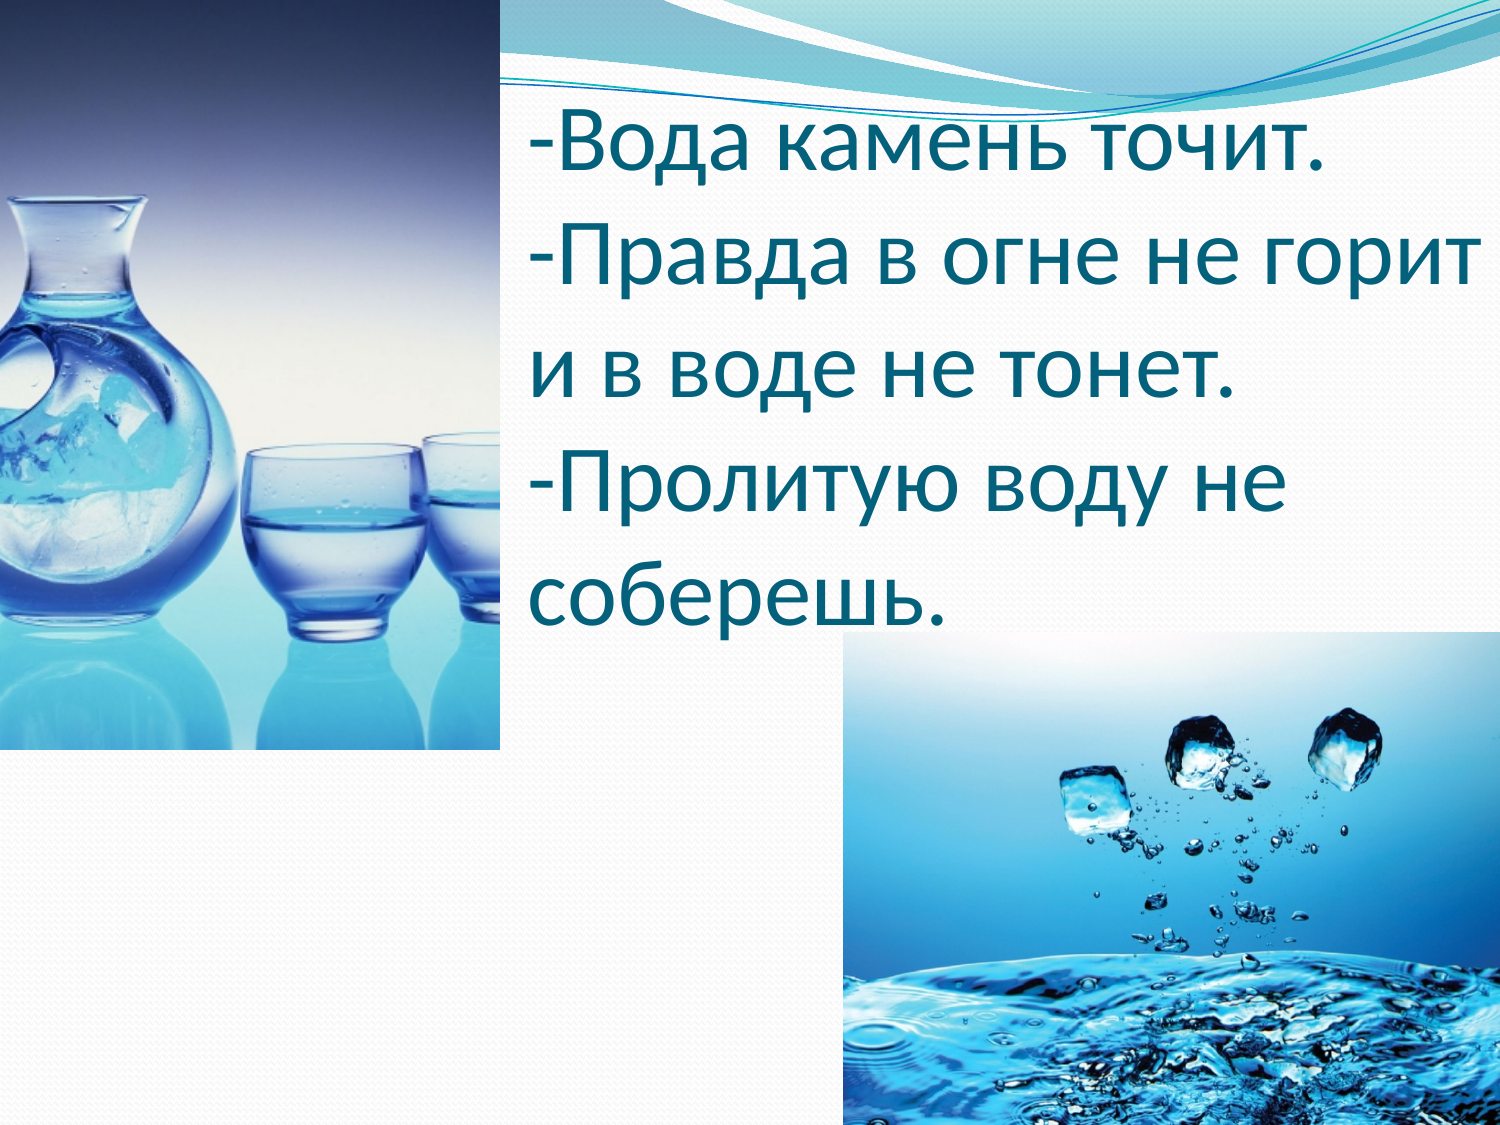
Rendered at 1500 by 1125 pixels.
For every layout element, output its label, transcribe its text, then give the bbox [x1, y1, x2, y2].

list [843, 632, 1500, 1125]
picture [0, 0, 501, 751]
title -Вода камень точит. -Правда в огне не горит и в воде не тонет. -Пролитую воду не соберешь. [527, 58, 1500, 645]
